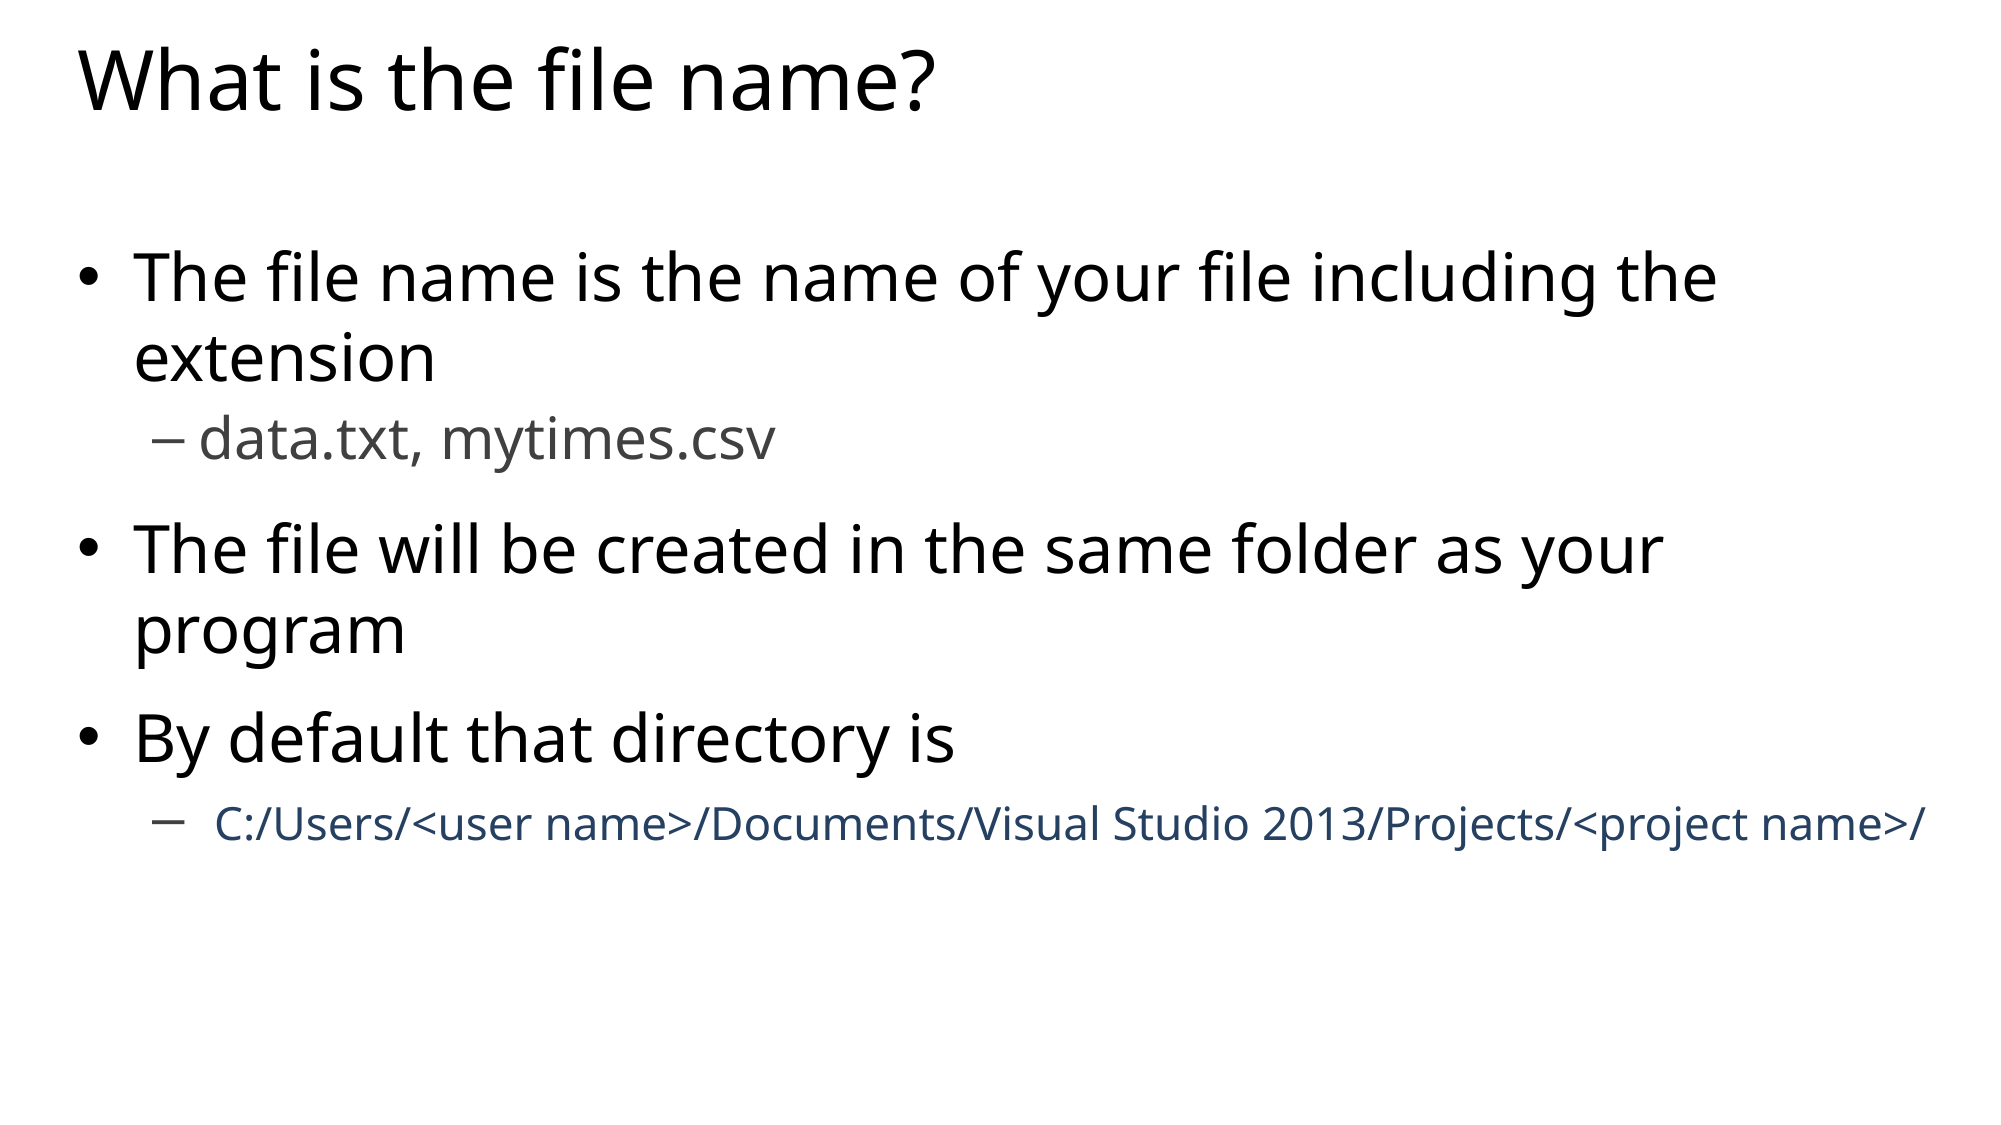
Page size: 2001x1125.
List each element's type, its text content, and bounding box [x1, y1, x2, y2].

list The file name is the name of your file including the extension data.txt, mytimes.csv The file will be created in the same folder as your program By default that directory is C:/Users/<user name>/Documents/Visual Studio 2013/Projects/<project name>/ [62, 227, 1953, 1096]
title What is the file name? [62, 29, 1953, 205]
